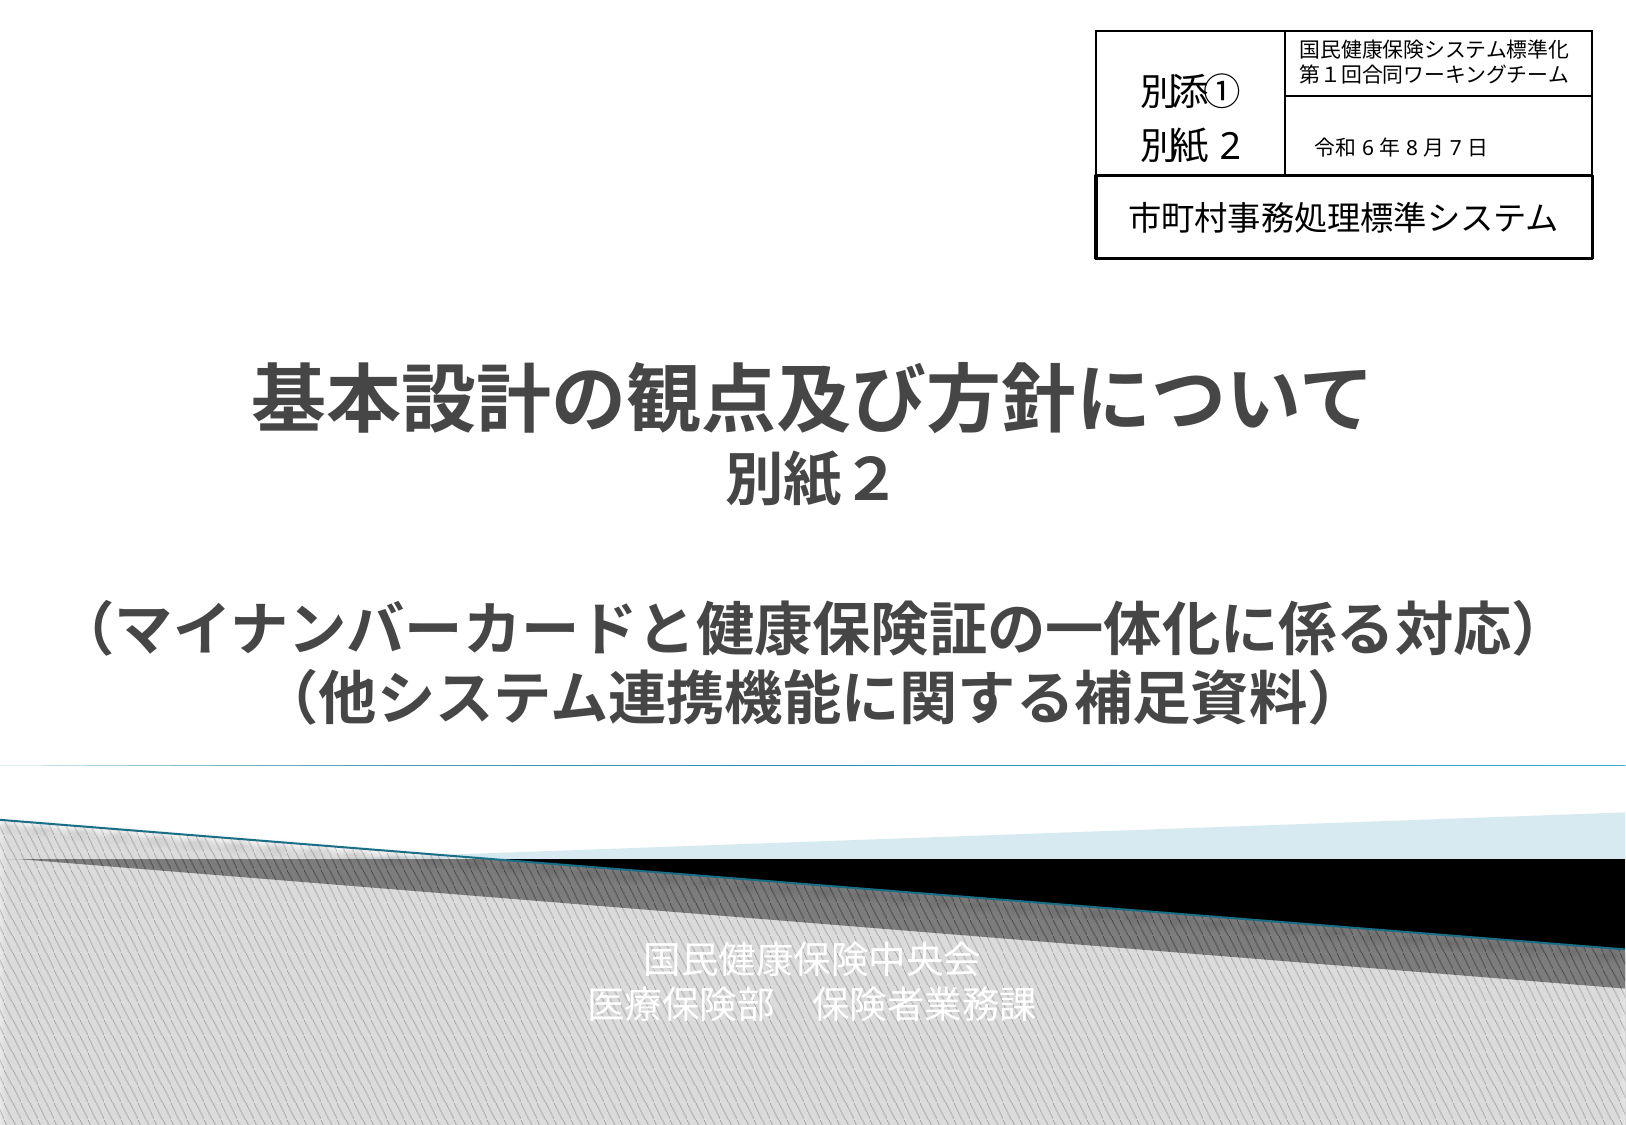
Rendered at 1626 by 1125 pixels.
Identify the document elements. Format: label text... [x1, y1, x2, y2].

text_box 基本設計の観点及び方針について 別紙２ （マイナンバーカードと健康保険証の一体化に係る対応） （他システム連携機能に関する補足資料） [32, 308, 1594, 776]
table_cell 令和6年8月7日 [1286, 97, 1591, 171]
table_header 別添① 別紙2 [1097, 32, 1284, 171]
text_box 市町村事務処理標準システム [1091, 171, 1597, 263]
picture [6, 859, 1625, 989]
text_box 国民健康保険中央会 医療保険部 保険者業務課 [469, 928, 1156, 1034]
table_header 国民健康保険システム標準化 第１回合同ワーキングチーム [1286, 32, 1591, 95]
